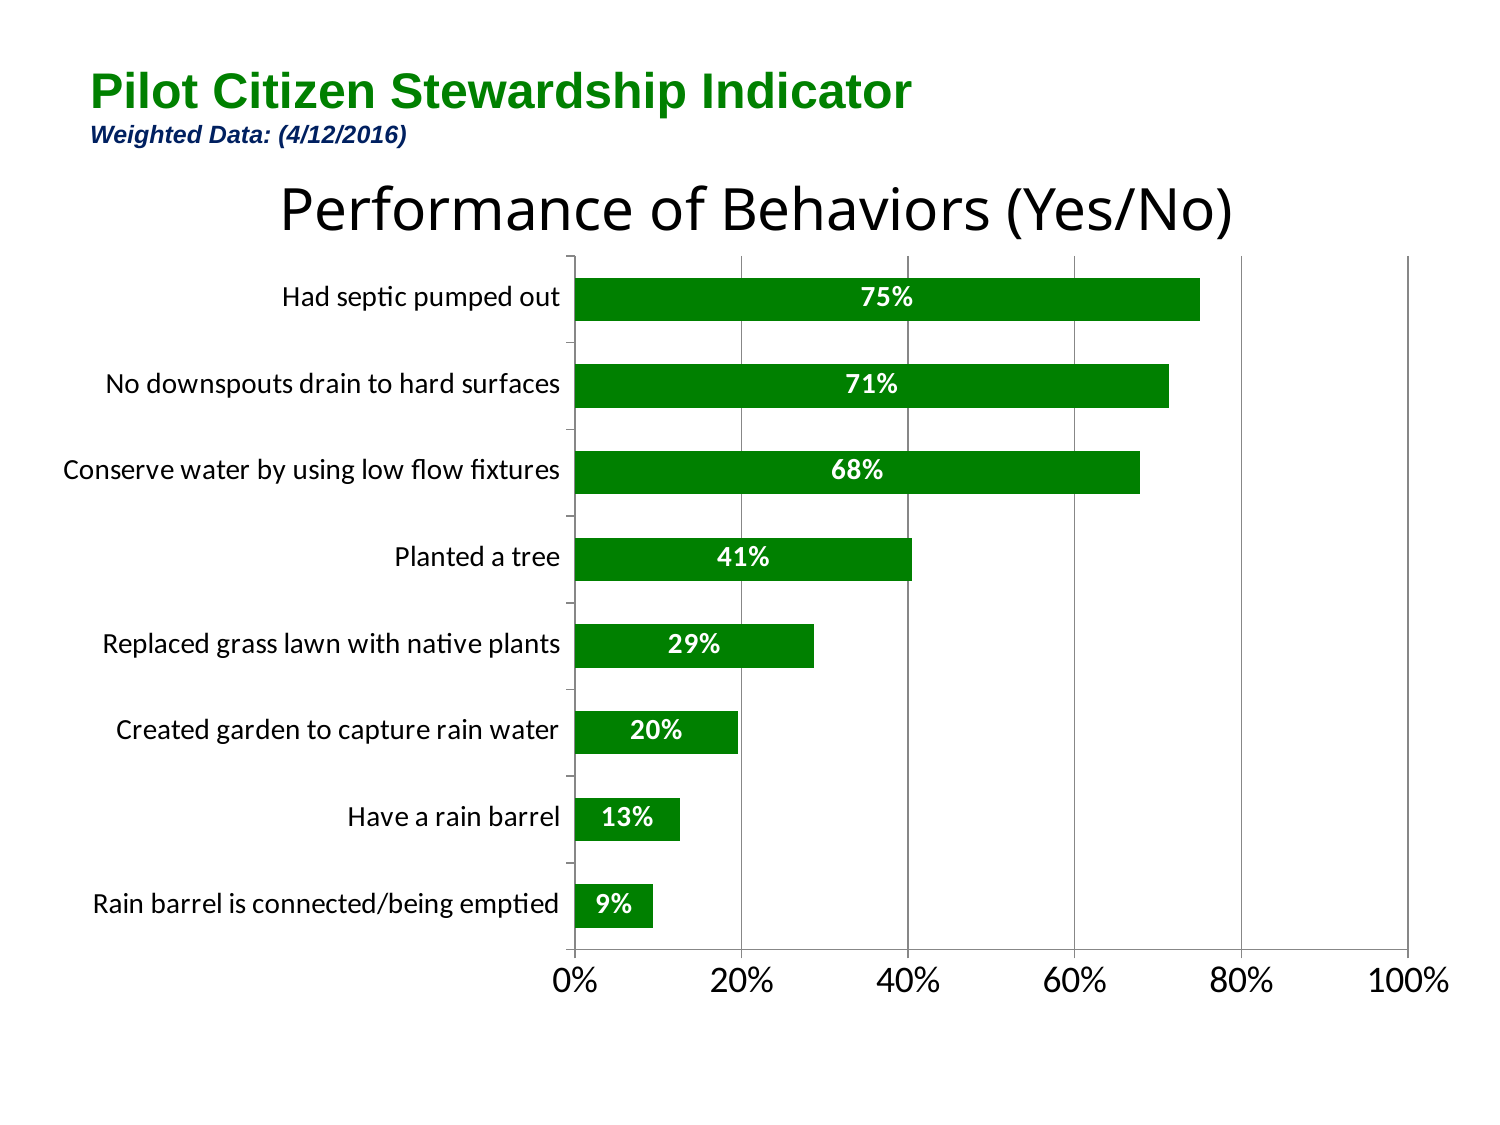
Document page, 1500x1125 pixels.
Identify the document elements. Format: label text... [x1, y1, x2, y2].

title Performance of Behaviors (Yes/No) [81, 157, 1432, 249]
text_box Pilot Citizen Stewardship Indicator Weighted Data: (4/12/2016) [74, 45, 1425, 163]
chart [49, 250, 1463, 1051]
